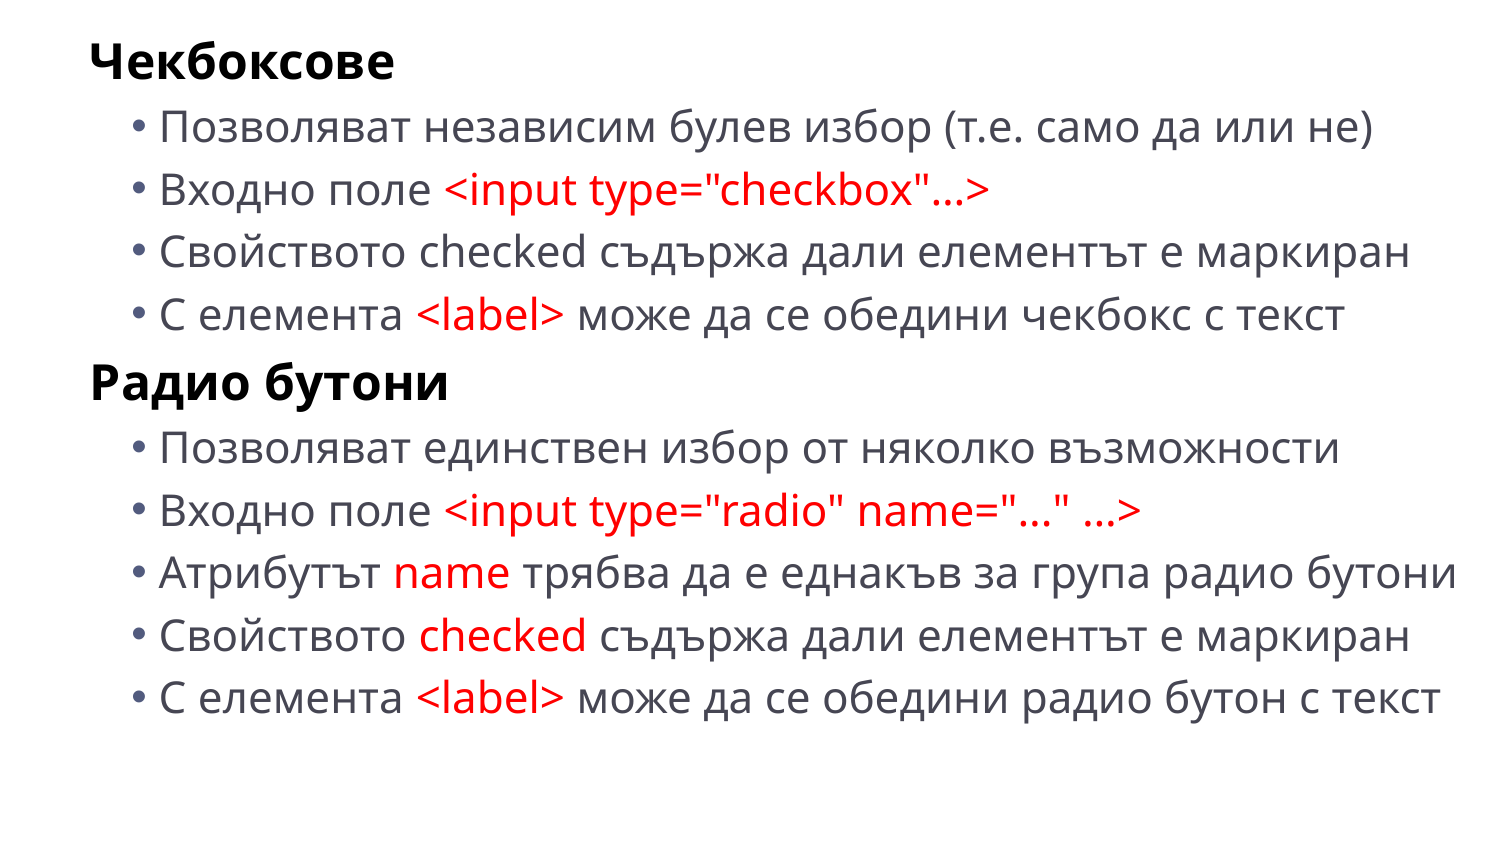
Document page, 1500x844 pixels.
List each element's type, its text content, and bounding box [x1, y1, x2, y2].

list Чекбоксове Позволяват независим булев избор (т.е. само да или не) Входно поле <input type="checkbox"…> Свойството checked съдържа дали елементът е маркиран С елемента <label> може да се обедини чекбокс с текст Радио бутони Позволяват единствен избор от няколко възможности Входно поле <input type="radio" name="..." …> Атрибутът name трябва да е еднакъв за група радио бутони Свойството checked съдържа дали елементът е маркиран С елемента <label> може да се обедини радио бутон с текст [75, 21, 1475, 835]
